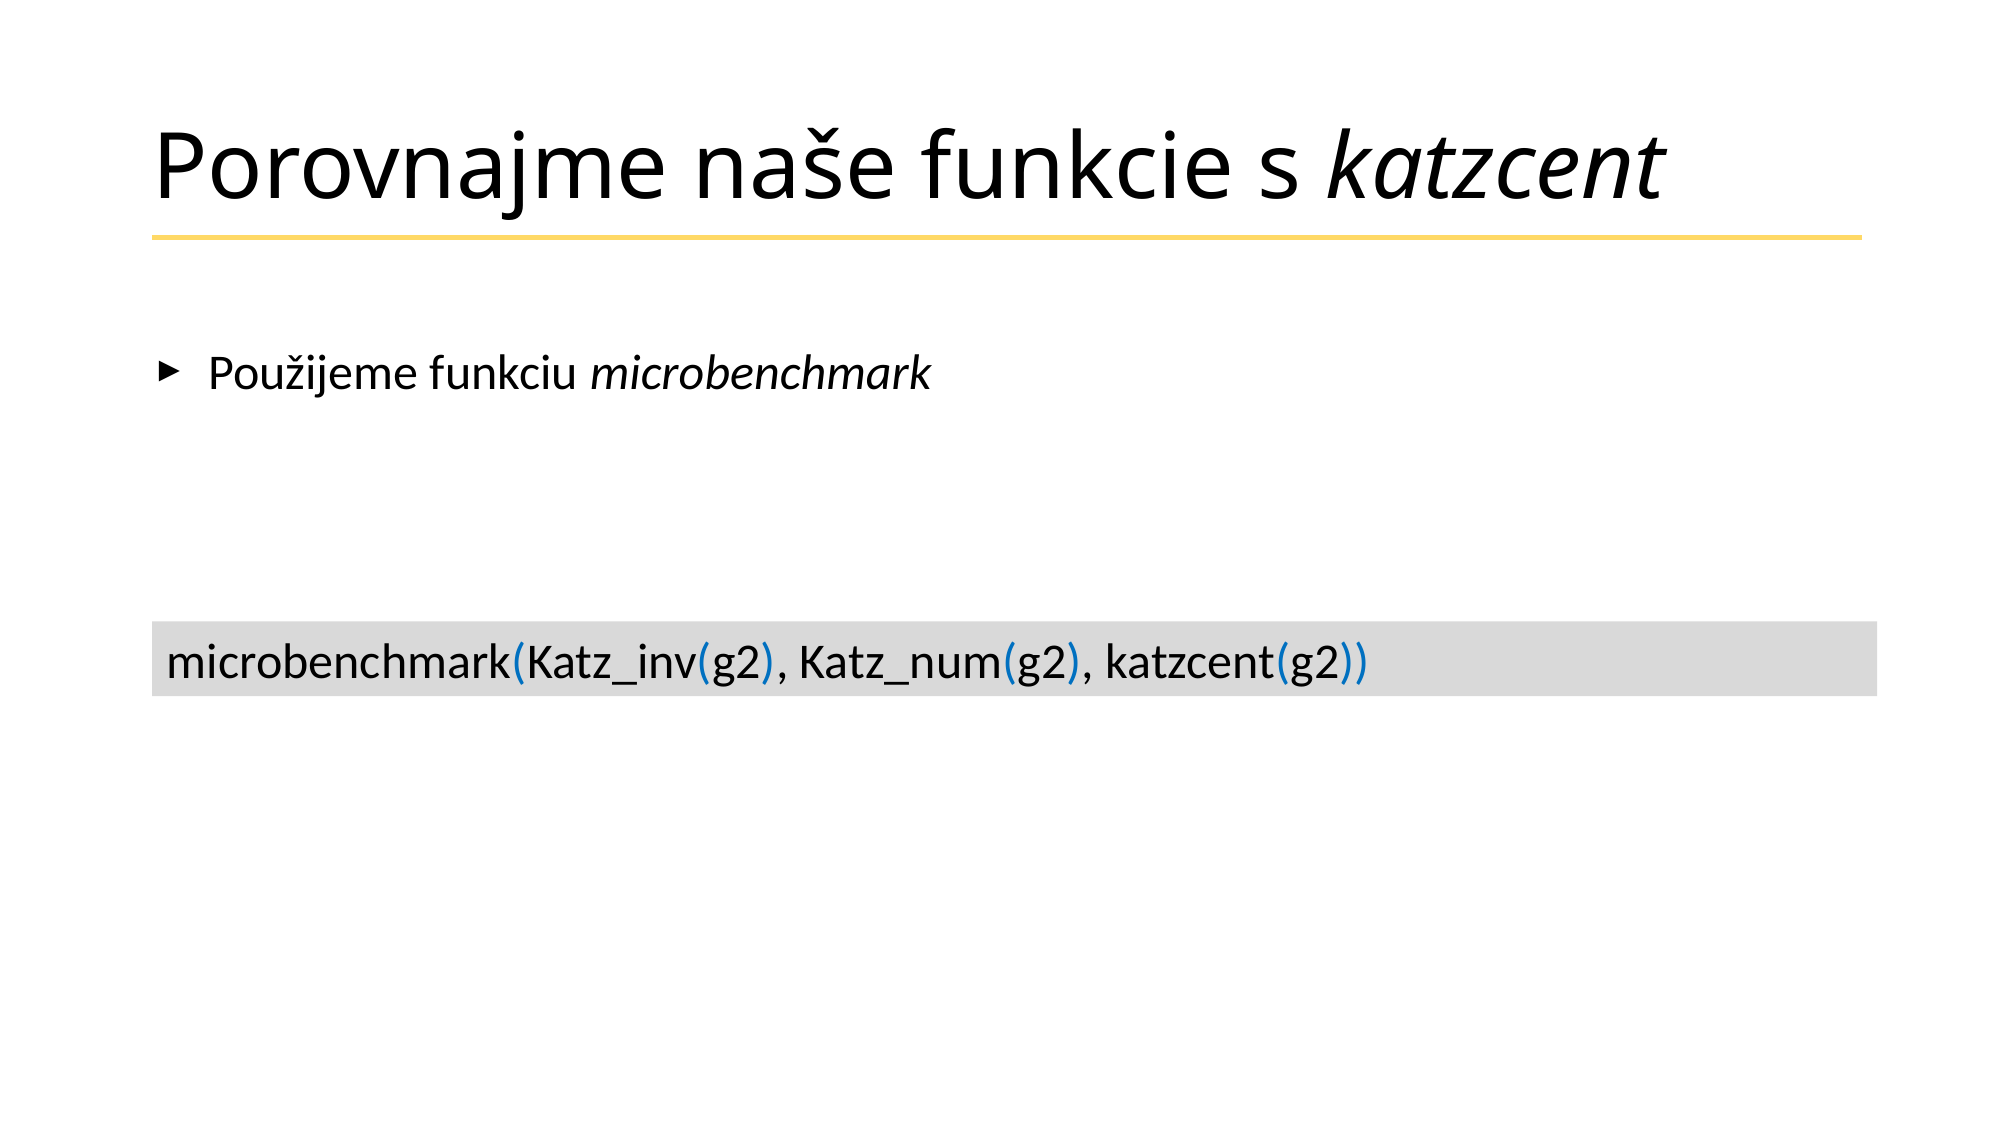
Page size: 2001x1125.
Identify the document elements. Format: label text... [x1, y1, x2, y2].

title Porovnajme naše funkcie s katzcent [137, 59, 1863, 278]
text_box Použijeme funkciu microbenchmark [137, 332, 1863, 618]
text_box microbenchmark(Katz_inv(g2), Katz_num(g2), katzcent(g2)) [152, 621, 1878, 697]
